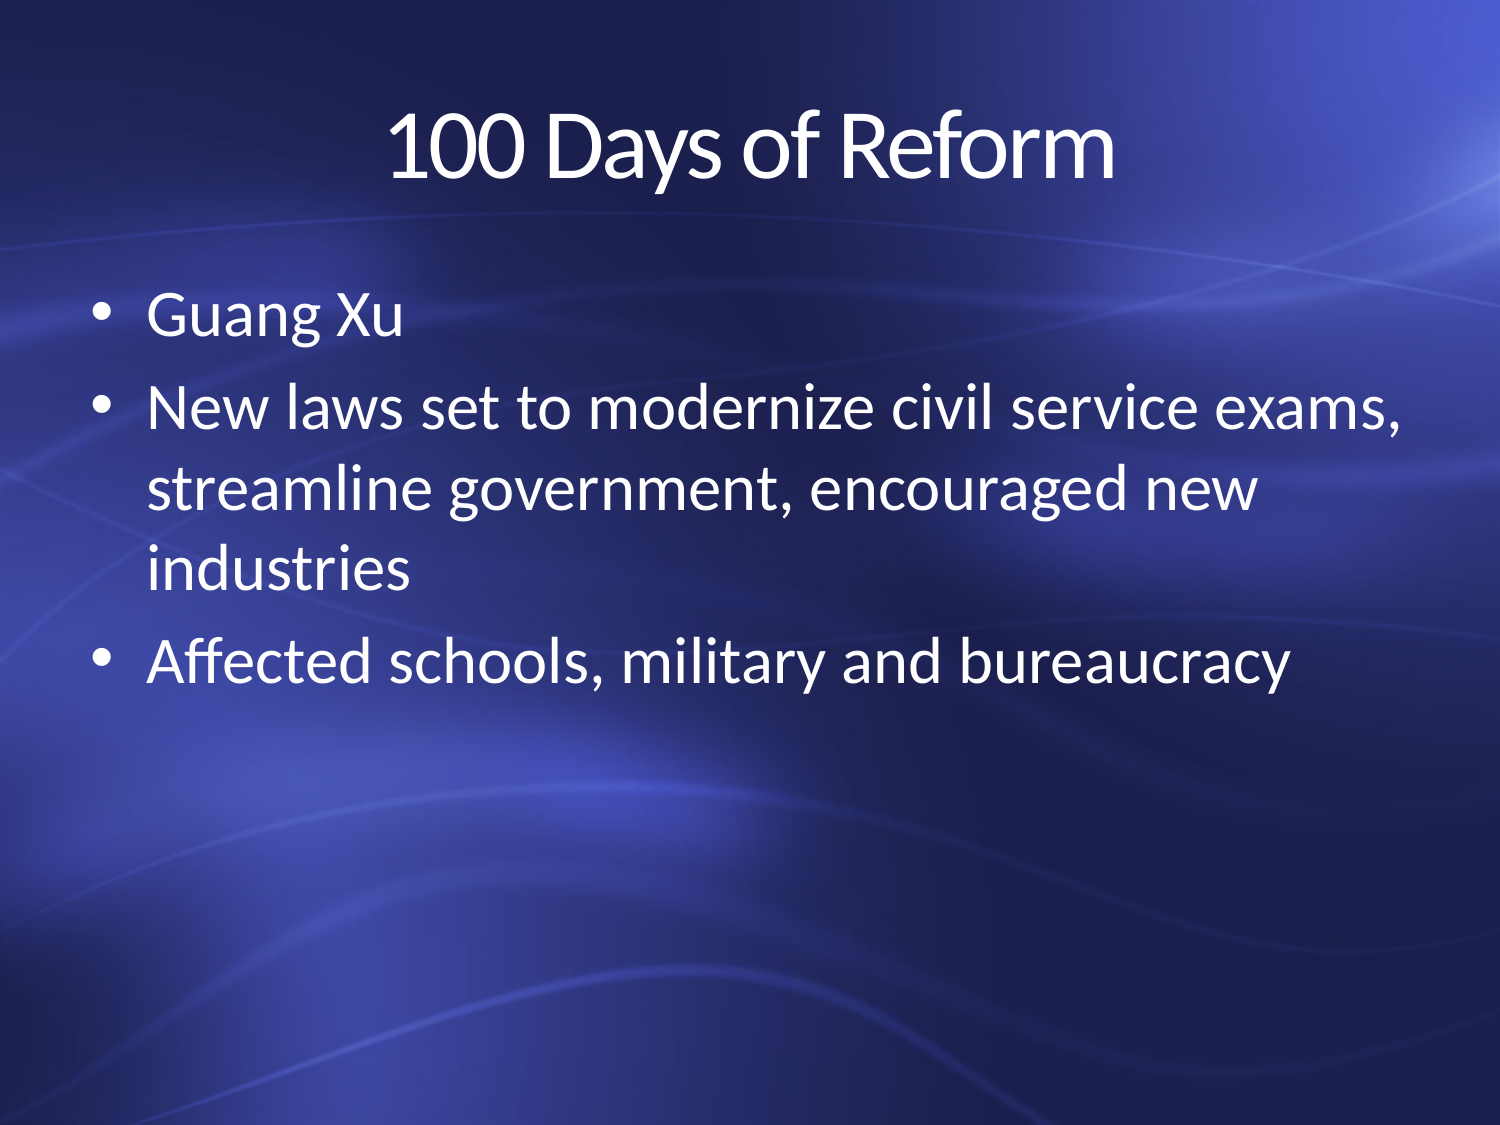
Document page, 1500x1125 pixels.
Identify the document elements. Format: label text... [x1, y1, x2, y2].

title 100 Days of Reform [75, 45, 1425, 233]
picture [0, 0, 1500, 1125]
list Guang Xu New laws set to modernize civil service exams, streamline government, encouraged new industries Affected schools, military and bureaucracy [75, 262, 1425, 1005]
